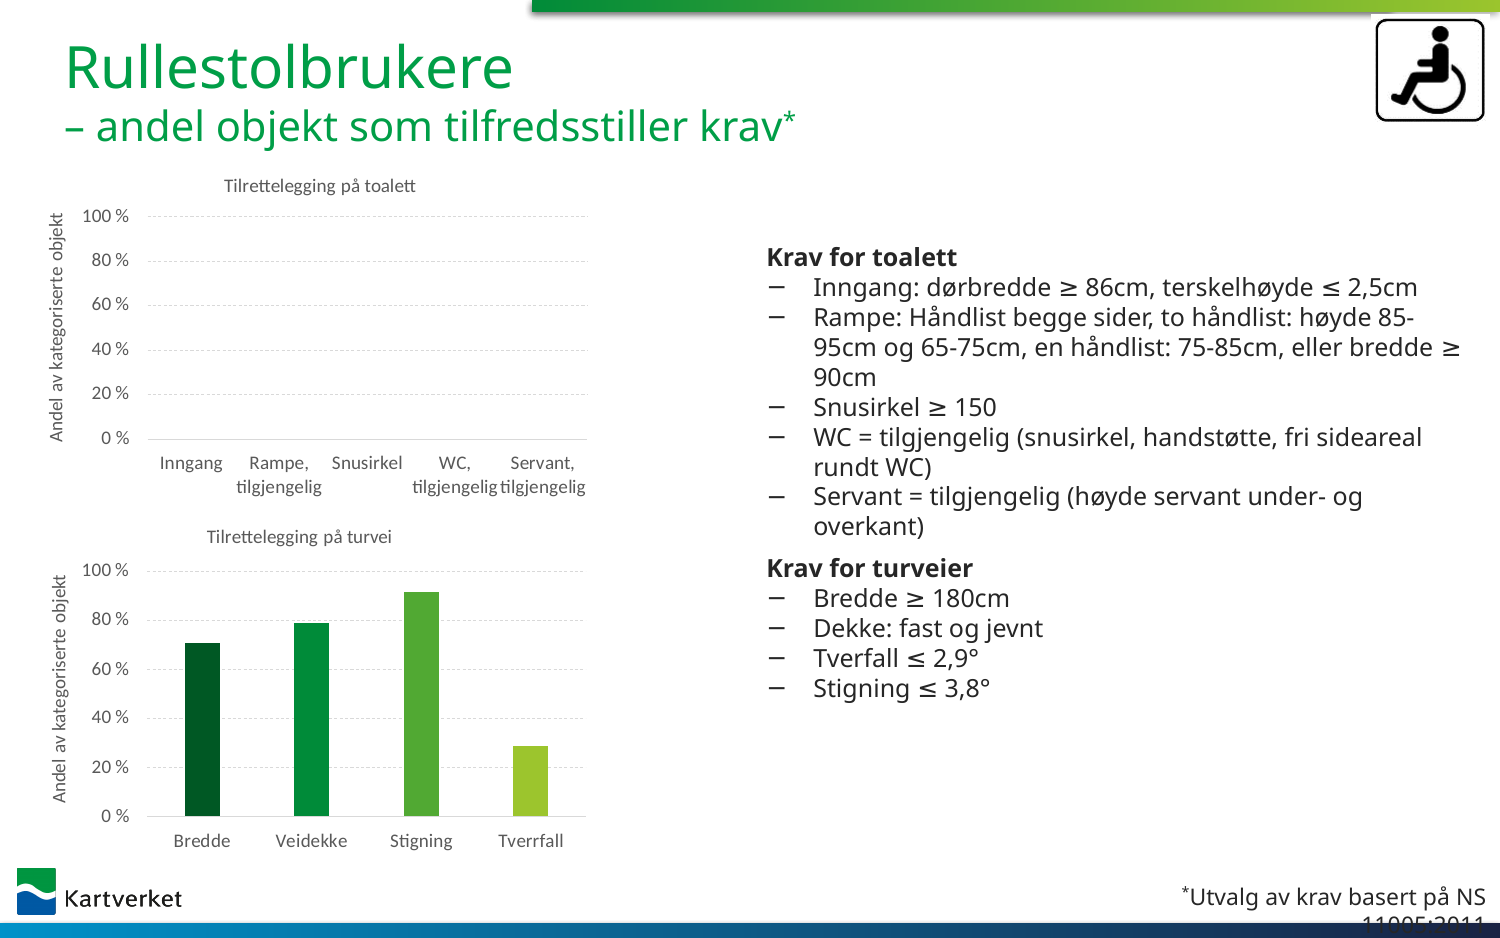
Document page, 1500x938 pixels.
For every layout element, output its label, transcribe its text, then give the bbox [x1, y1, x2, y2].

picture [41, 166, 598, 505]
picture [41, 520, 597, 859]
text_box *Utvalg av krav basert på NS 11005:2011 [1068, 873, 1500, 938]
text_box Krav for toalett Inngang: dørbredde ≥ 86cm, terskelhøyde ≤ 2,5cm Rampe: Håndlist begge sider, to håndlist: høyde 85-95cm og 65-75cm, en håndlist: 75-85cm, eller bredde ≥ 90cm Snusirkel ≥ 150 WC = tilgjengelig (snusirkel, handstøtte, fri sideareal rundt WC) Servant = tilgjengelig (høyde servant under- og overkant) [751, 234, 1483, 545]
picture [1371, 13, 1491, 127]
text_box Krav for turveier Bredde ≥ 180cm Dekke: fast og jevnt Tverfall ≤ 2,9° Stigning ≤ 3,8° [751, 545, 1483, 710]
text_box Rullestolbrukere – andel objekt som tilfredsstiller krav* [49, 14, 1431, 158]
